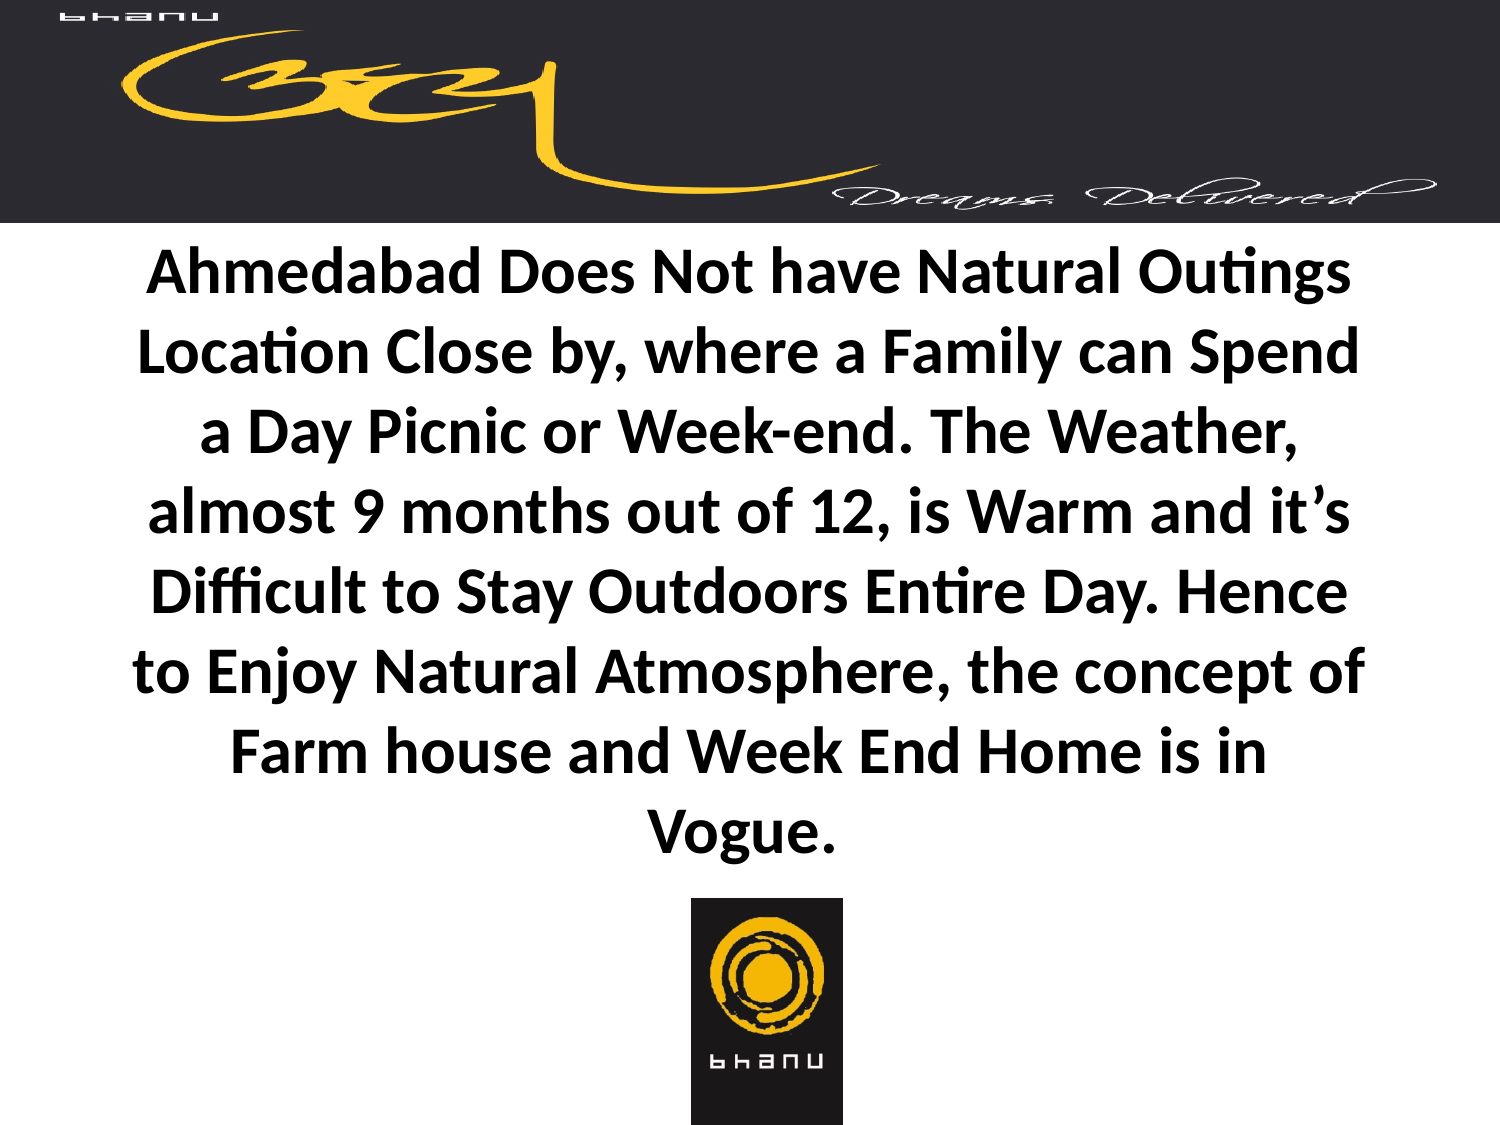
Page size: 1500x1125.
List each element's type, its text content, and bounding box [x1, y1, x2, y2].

picture [691, 898, 843, 1125]
title Ahmedabad Does Not have Natural Outings Location Close by, where a Family can Spend a Day Picnic or Week-end. The Weather, almost 9 months out of 12, is Warm and it’s Difficult to Stay Outdoors Entire Day. Hence to Enjoy Natural Atmosphere, the concept of Farm house and Week End Home is in Vogue. [112, 222, 1388, 891]
picture [0, 0, 1500, 223]
